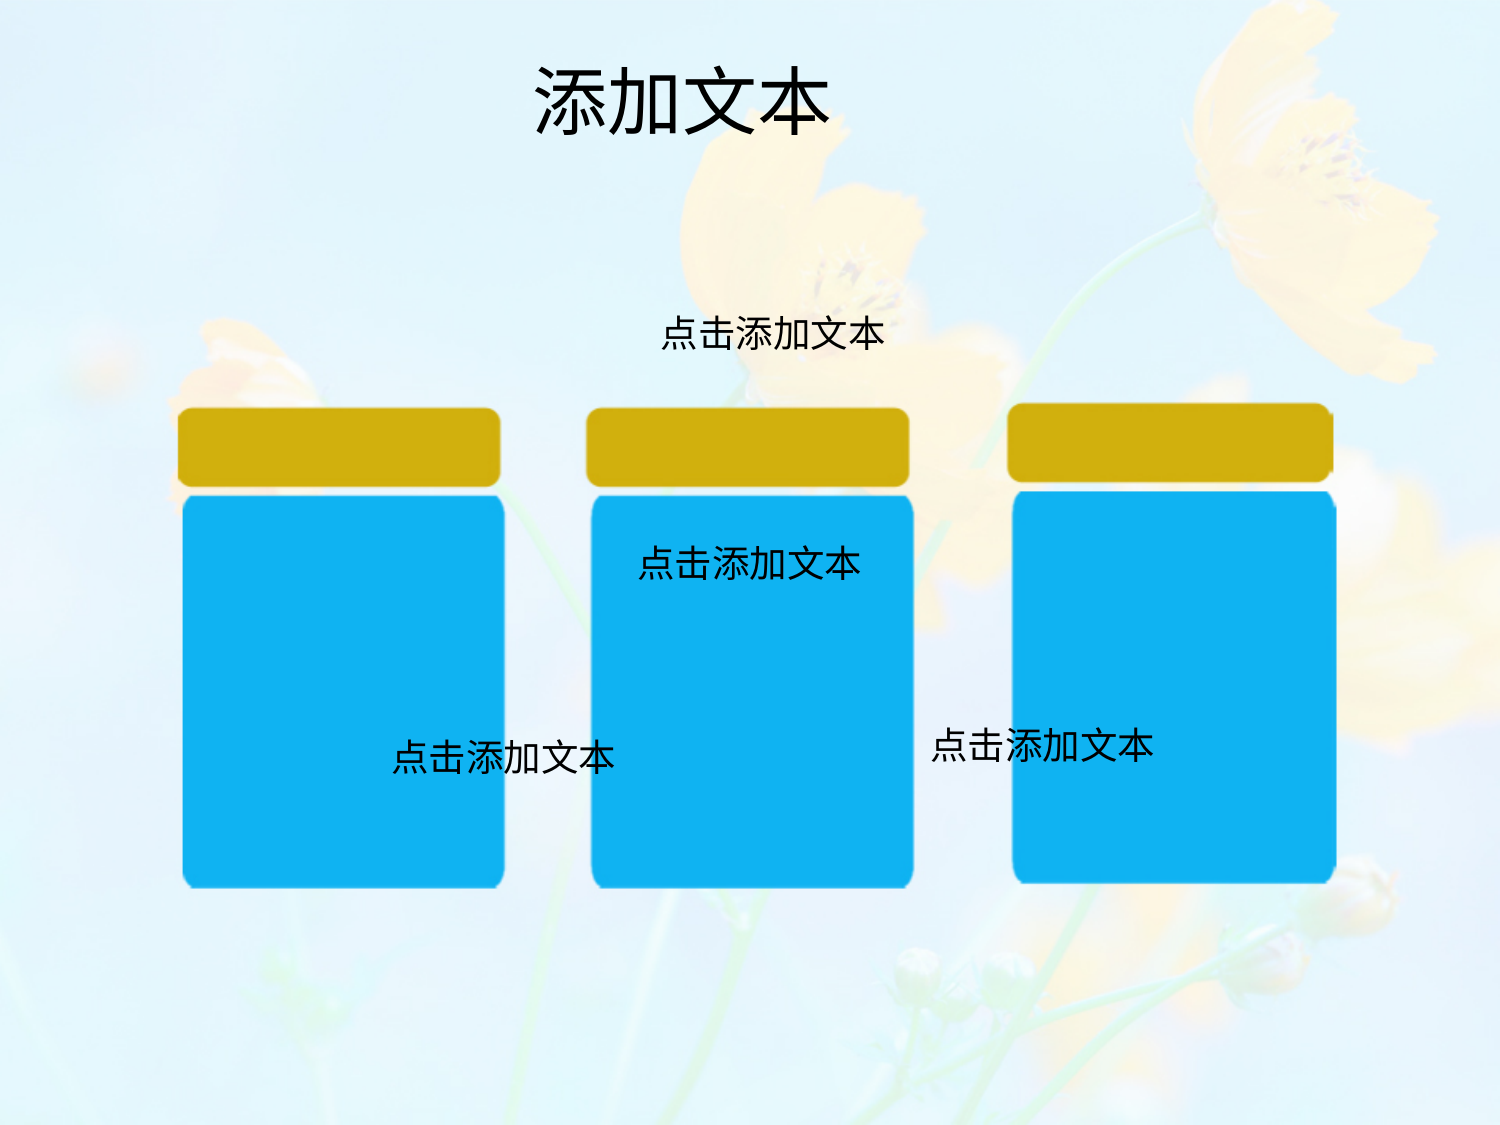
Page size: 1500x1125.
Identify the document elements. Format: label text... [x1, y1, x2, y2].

text_box 点击添加文本 [915, 714, 1171, 775]
text_box 点击添加文本 [376, 726, 632, 787]
text_box 添加文本 [517, 46, 848, 152]
text_box 点击添加文本 [645, 302, 901, 363]
picture [0, 0, 1500, 1125]
text_box 点击添加文本 [622, 532, 878, 592]
